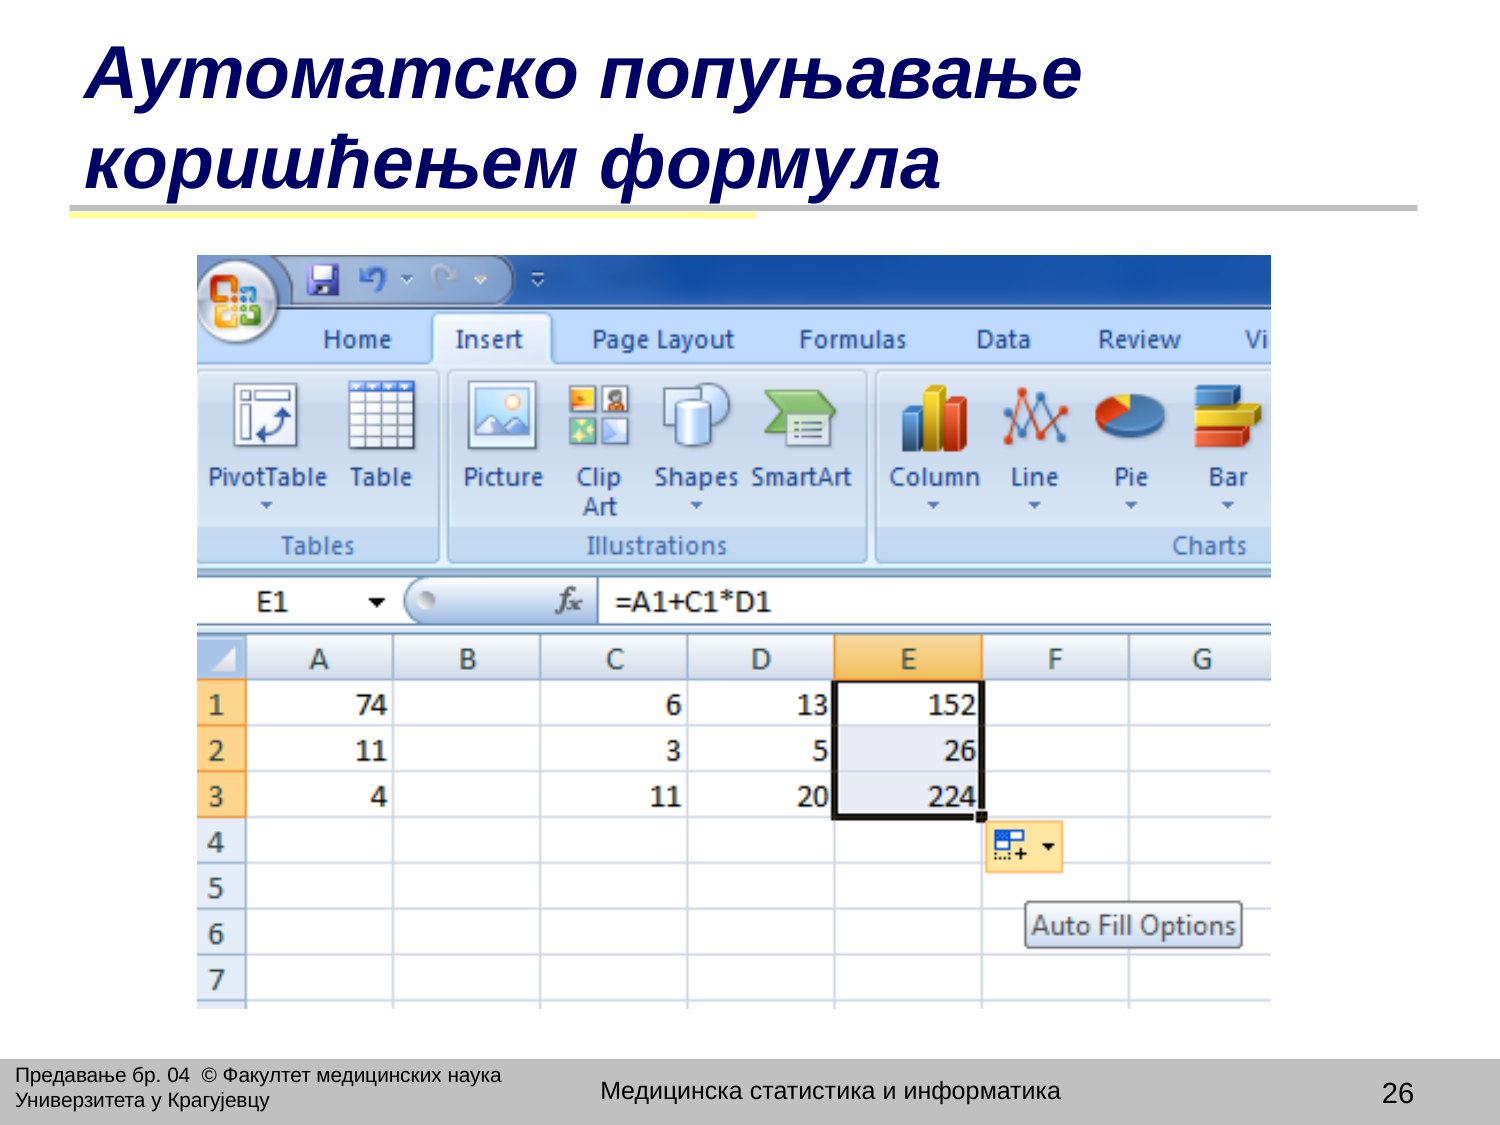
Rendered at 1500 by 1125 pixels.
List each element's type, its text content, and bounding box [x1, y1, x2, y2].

slide_number 26 [1166, 1066, 1430, 1125]
footer Медицинска статистика и информатика [512, 1066, 1151, 1125]
picture [197, 255, 1272, 1009]
title Аутоматско попуњавање коришћењем формула [69, 19, 1426, 208]
slide_number Предавање бр. 04 © Факултет медицинских наука Универзитета у Крагујевцу [0, 1053, 619, 1108]
